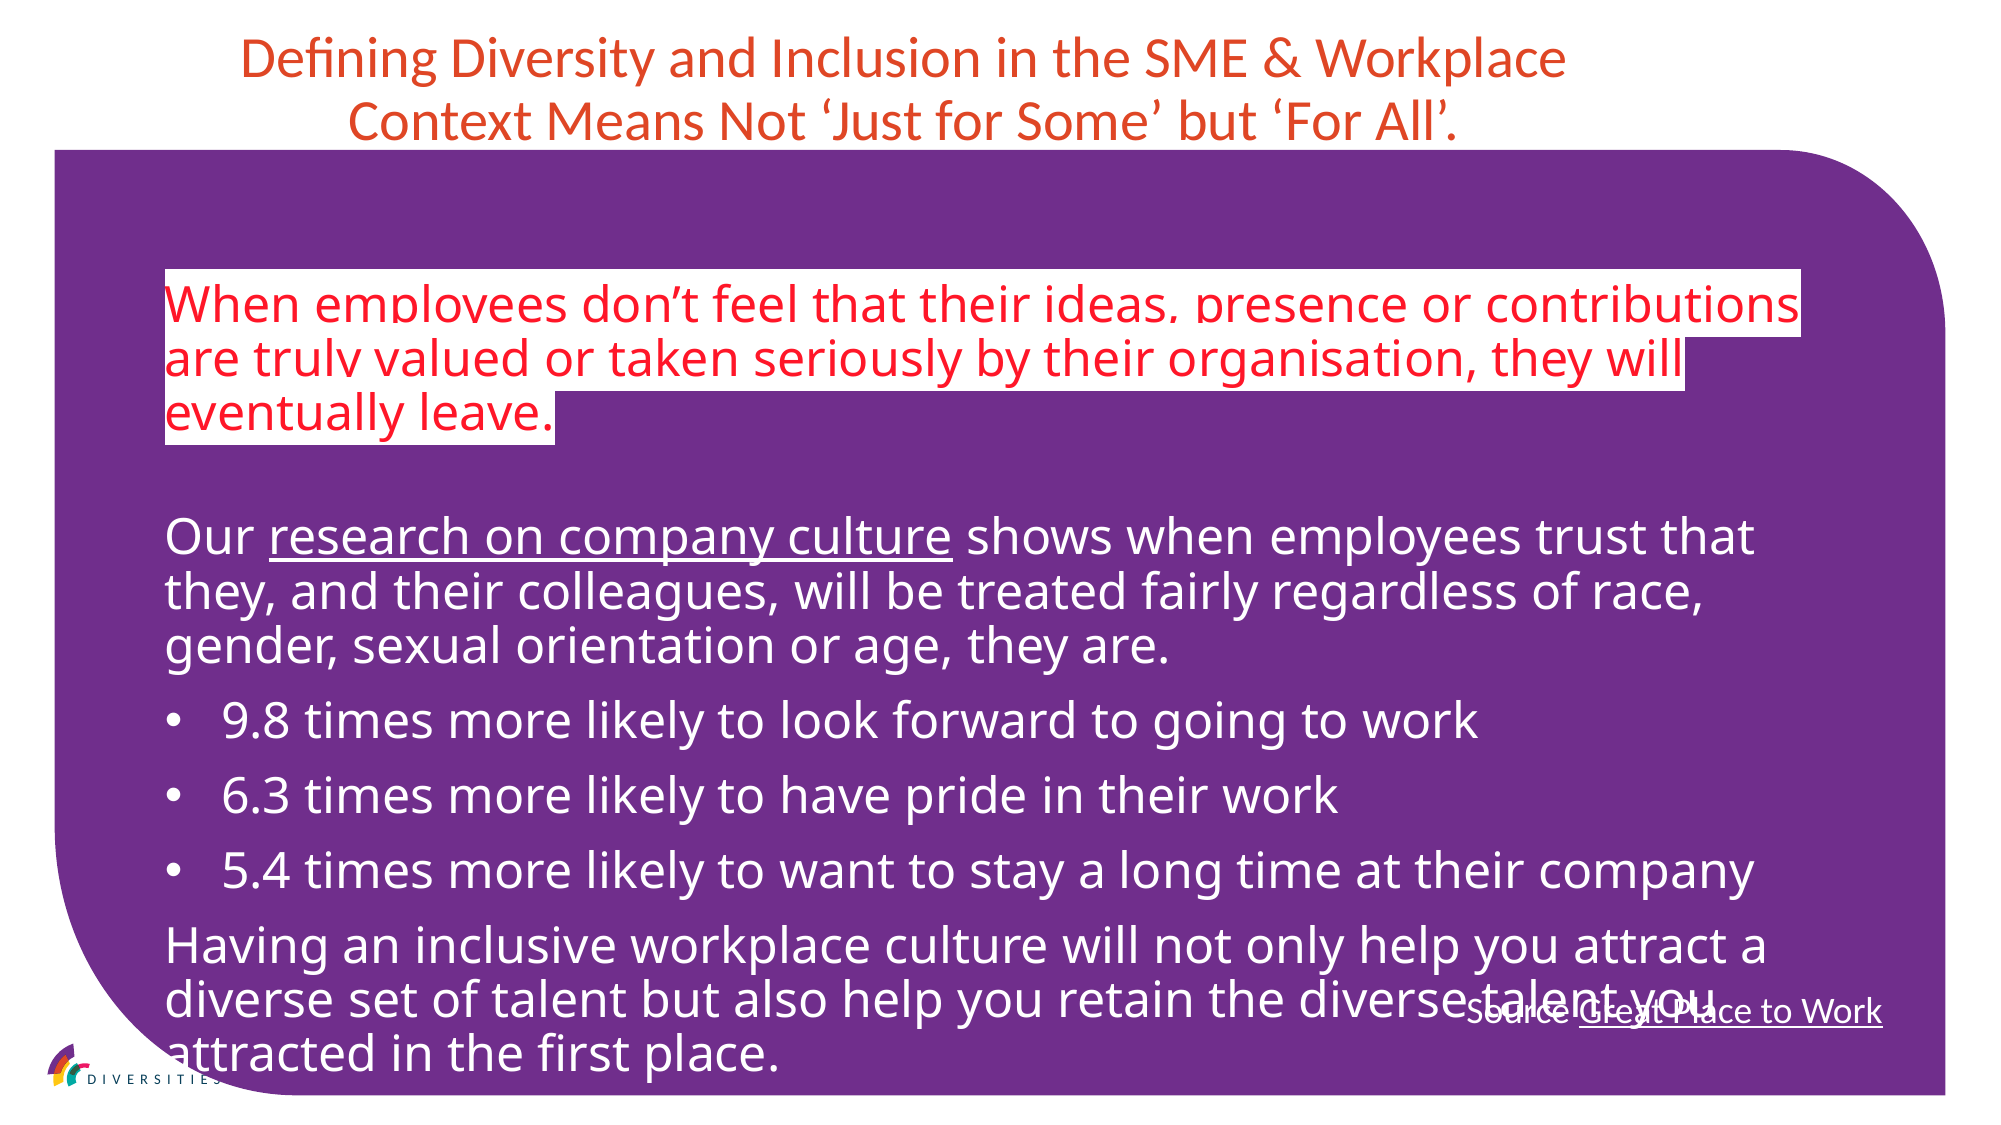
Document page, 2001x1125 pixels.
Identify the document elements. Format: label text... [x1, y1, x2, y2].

list When employees don’t feel that their ideas, presence or contributions are truly valued or taken seriously by their organisation, they will eventually leave. Our research on company culture shows when employees trust that they, and their colleagues, will be treated fairly regardless of race, gender, sexual orientation or age, they are. 9.8 times more likely to look forward to going to work 6.3 times more likely to have pride in their work 5.4 times more likely to want to stay a long time at their company Having an inclusive workplace culture will not only help you attract a diverse set of talent but also help you retain the diverse talent you attracted in the first place. [150, 271, 1869, 837]
text_box Source Great Place to Work [1451, 978, 1898, 1039]
list Defining Diversity and Inclusion in the SME & Workplace Context Means Not ‘Just for Some’ but ‘For All’. [213, 20, 1596, 152]
